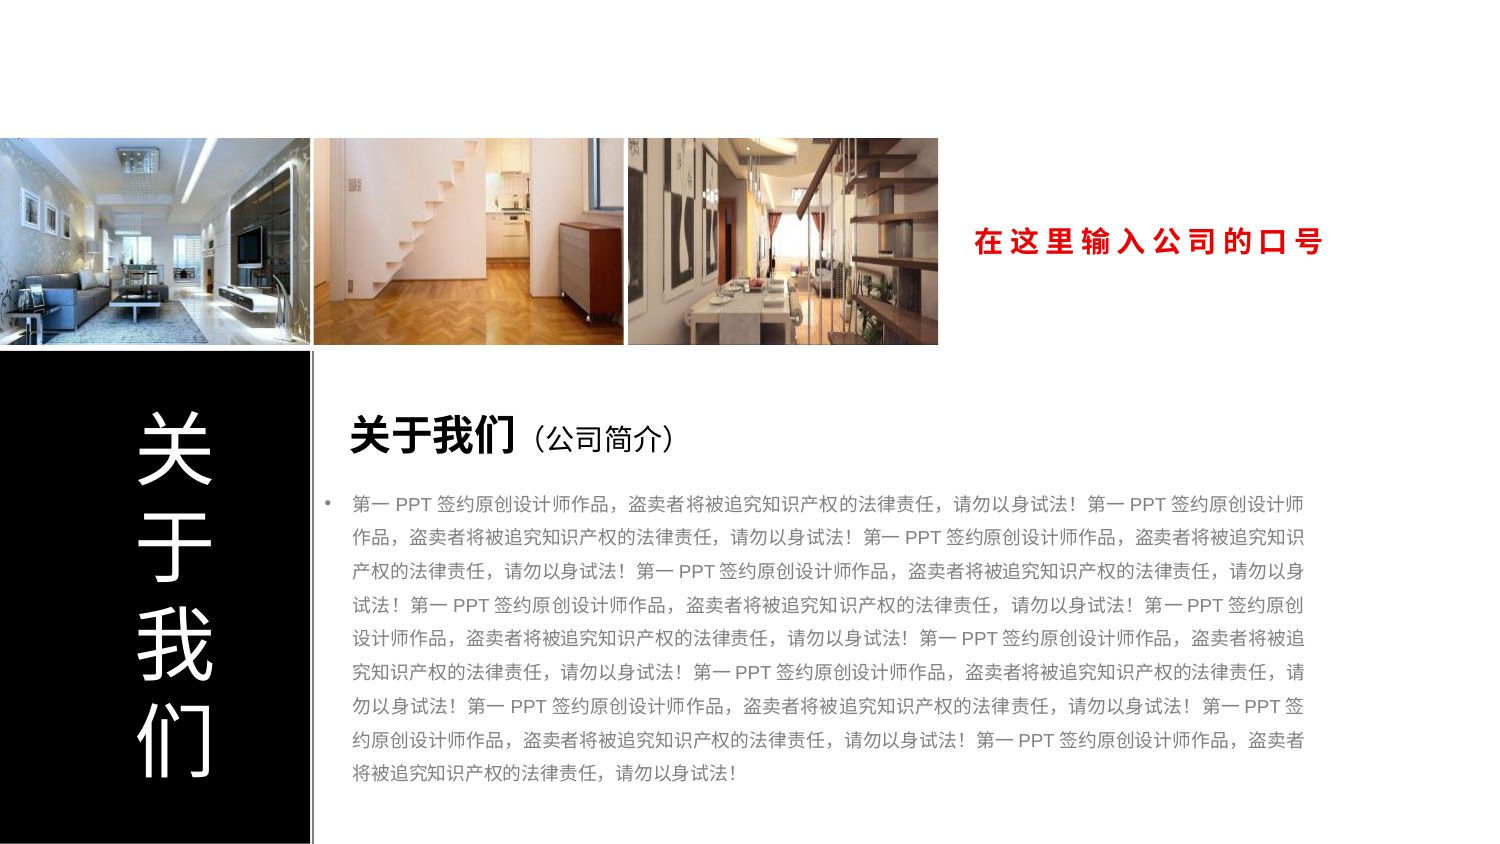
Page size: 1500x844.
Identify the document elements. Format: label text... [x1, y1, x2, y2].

text_box [0, 349, 312, 844]
text_box 关 于 我 们 [134, 398, 216, 789]
text_box 在这里输入公司的口号 [974, 223, 1324, 259]
text_box [312, 136, 626, 347]
text_box [626, 136, 940, 347]
text_box [0, 136, 312, 347]
text_box 关于我们（公司简介） [349, 409, 693, 460]
text_box 第一PPT签约原创设计师作品，盗卖者将被追究知识产权的法律责任，请勿以身试法！第一PPT签约原创设计师作品，盗卖者将被追究知识产权的法律责任，请勿以身试法！第一PPT签约原创设计师作品，盗卖者将被追究知识产权的法律责任，请勿以身试法！第一PPT签约原创设计师作品，盗卖者将被追究知识产权的法律责任，请勿以身试法！第一PPT签约原创设计师作品，盗卖者将被追究知识产权的法律责任，请勿以身试法！第一PPT签约原创设计师作品，盗卖者将被追究知识产权的法律责任，请勿以身试法！第一PPT签约原创设计师作品，盗卖者将被追究知识产权的法律责任，请勿以身试法！第一PPT签约原创设计师作品，盗卖者将被追究知识产权的法律责任，请勿以身试法！第一PPT签约原创设计师作品，盗卖者将被追究知识产权的法律责任，请勿以身试法！第一PPT签约原创设计师作品，盗卖者将被追究知识产权的法律责任，请勿以身试法！第一PPT签约原创设计师作品，盗卖者将被追究知识产权的法律责任，请勿以身试法！ [324, 480, 1305, 785]
